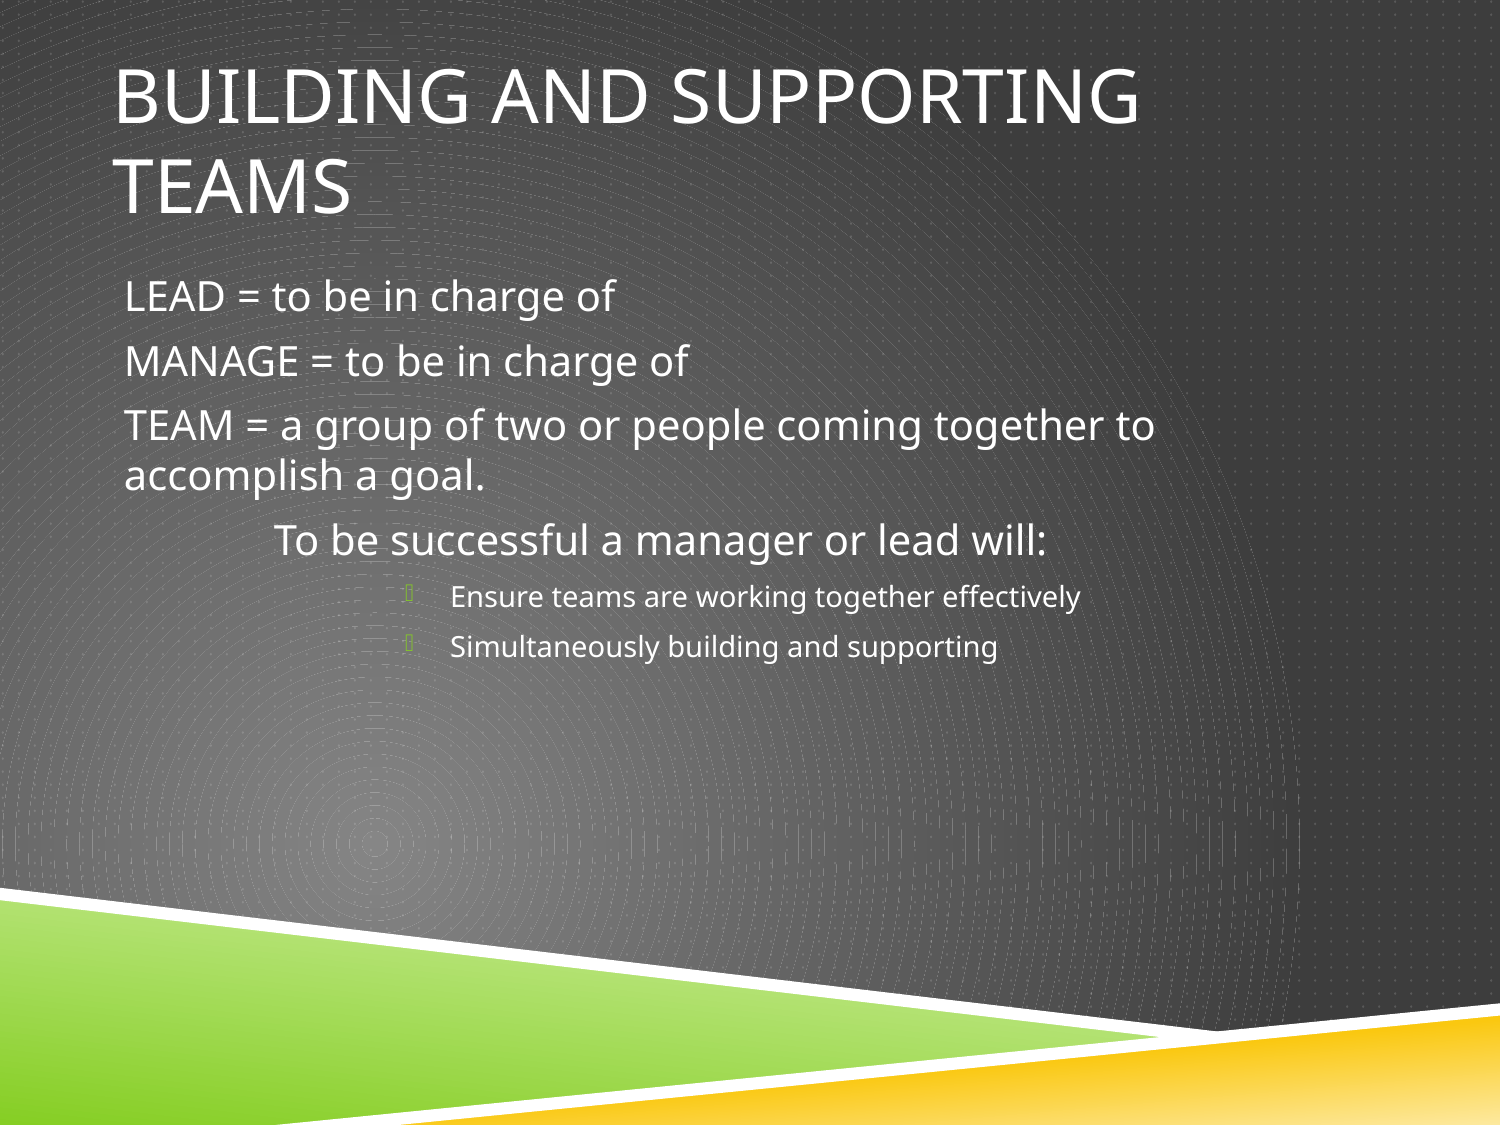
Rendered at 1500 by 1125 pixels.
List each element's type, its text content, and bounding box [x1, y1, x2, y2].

list LEAD = to be in charge of MANAGE = to be in charge of TEAM = a group of two or people coming together to accomplish a goal. To be successful a manager or lead will: Ensure teams are working together effectively Simultaneously building and supporting [112, 262, 1388, 875]
title Building and supporting teams [112, 45, 1388, 233]
